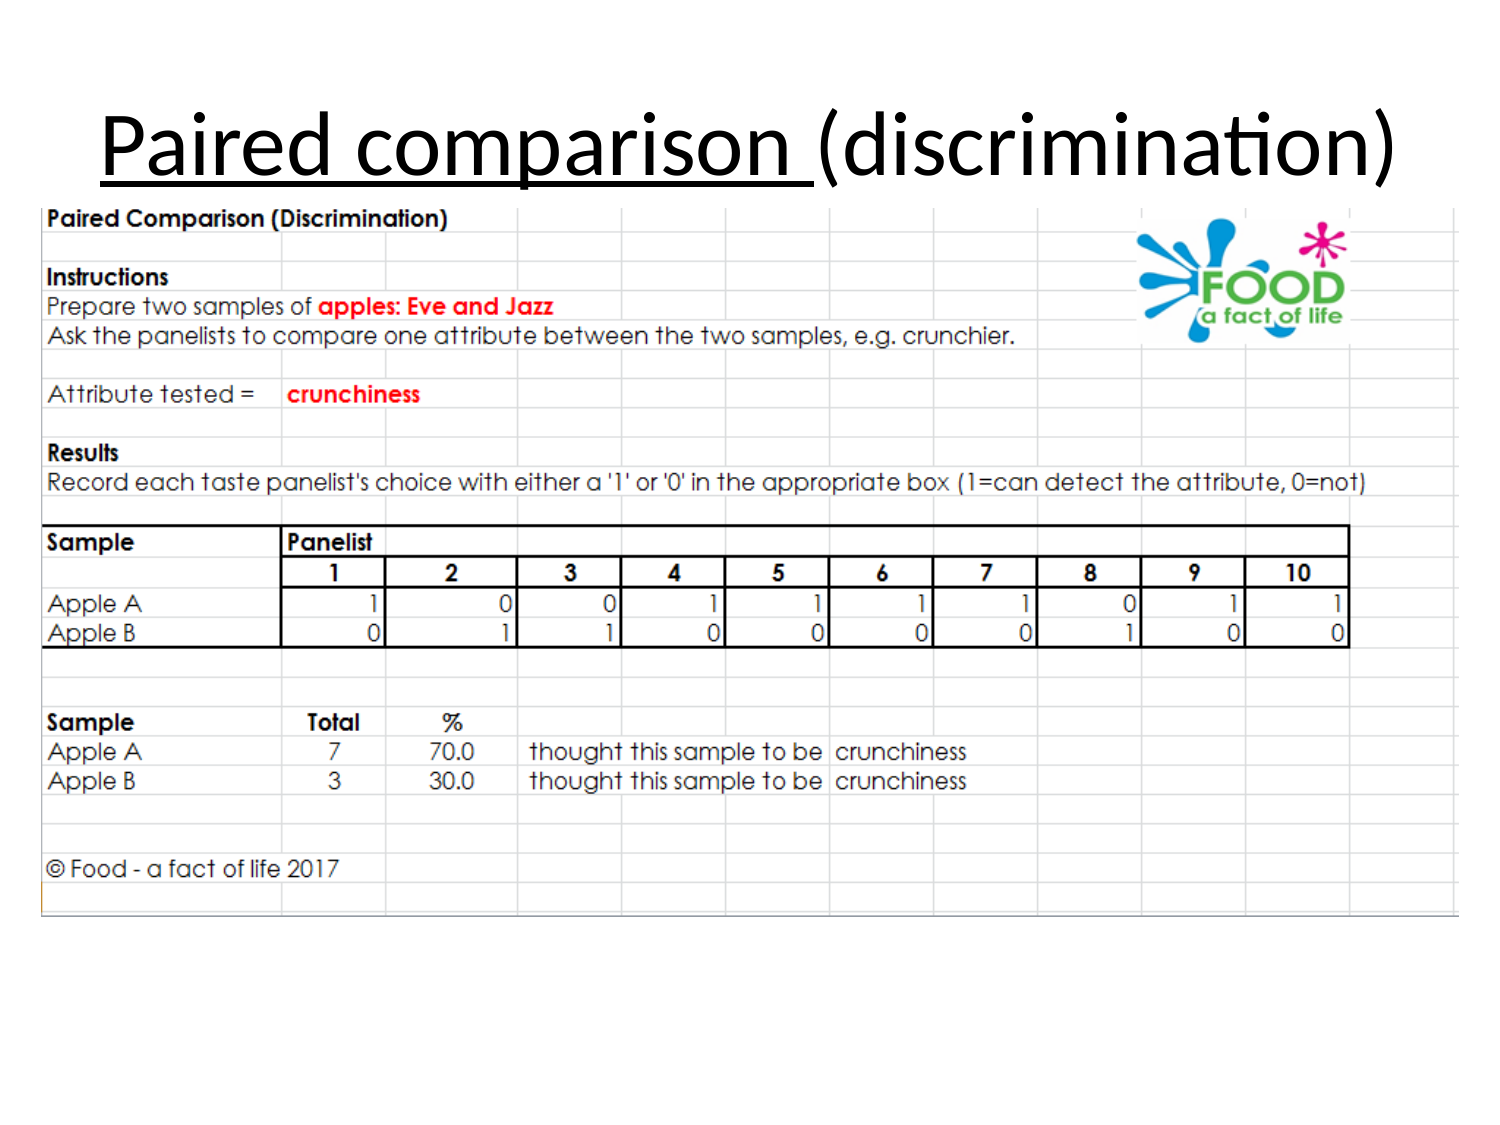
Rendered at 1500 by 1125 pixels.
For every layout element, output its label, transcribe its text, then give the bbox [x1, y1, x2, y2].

picture [40, 207, 1460, 918]
title Paired comparison (discrimination) [75, 45, 1425, 206]
